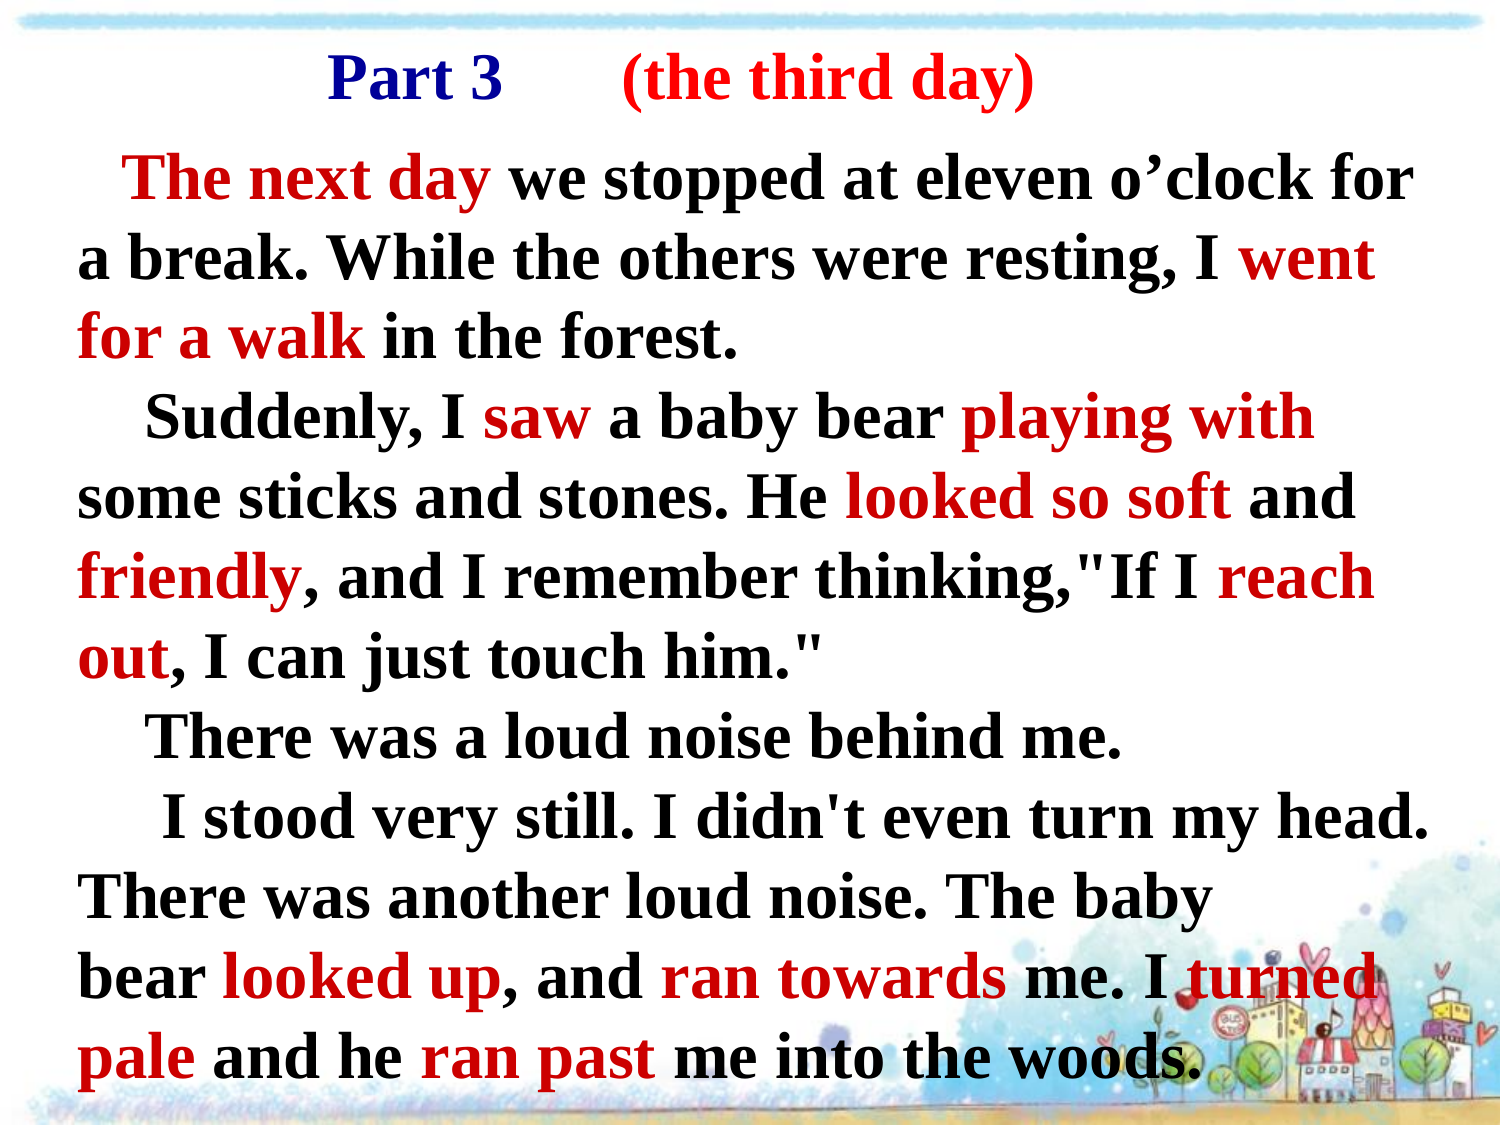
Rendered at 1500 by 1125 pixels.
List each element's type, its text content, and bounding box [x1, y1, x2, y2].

picture [0, 0, 1500, 1125]
text_box The next day we stopped at eleven o’clock for a break. While the others were resting, I went for a walk in the forest. Suddenly, I saw a baby bear playing with some sticks and stones. He looked so soft and friendly, and I remember thinking,"If I reach out, I can just touch him." There was a loud noise behind me. I stood very still. I didn't even turn my head. There was another loud noise. The baby bear looked up, and ran towards me. I turned pale and he ran past me into the woods. [62, 124, 1475, 1100]
text_box Part 3 (the third day) [312, 24, 1069, 120]
